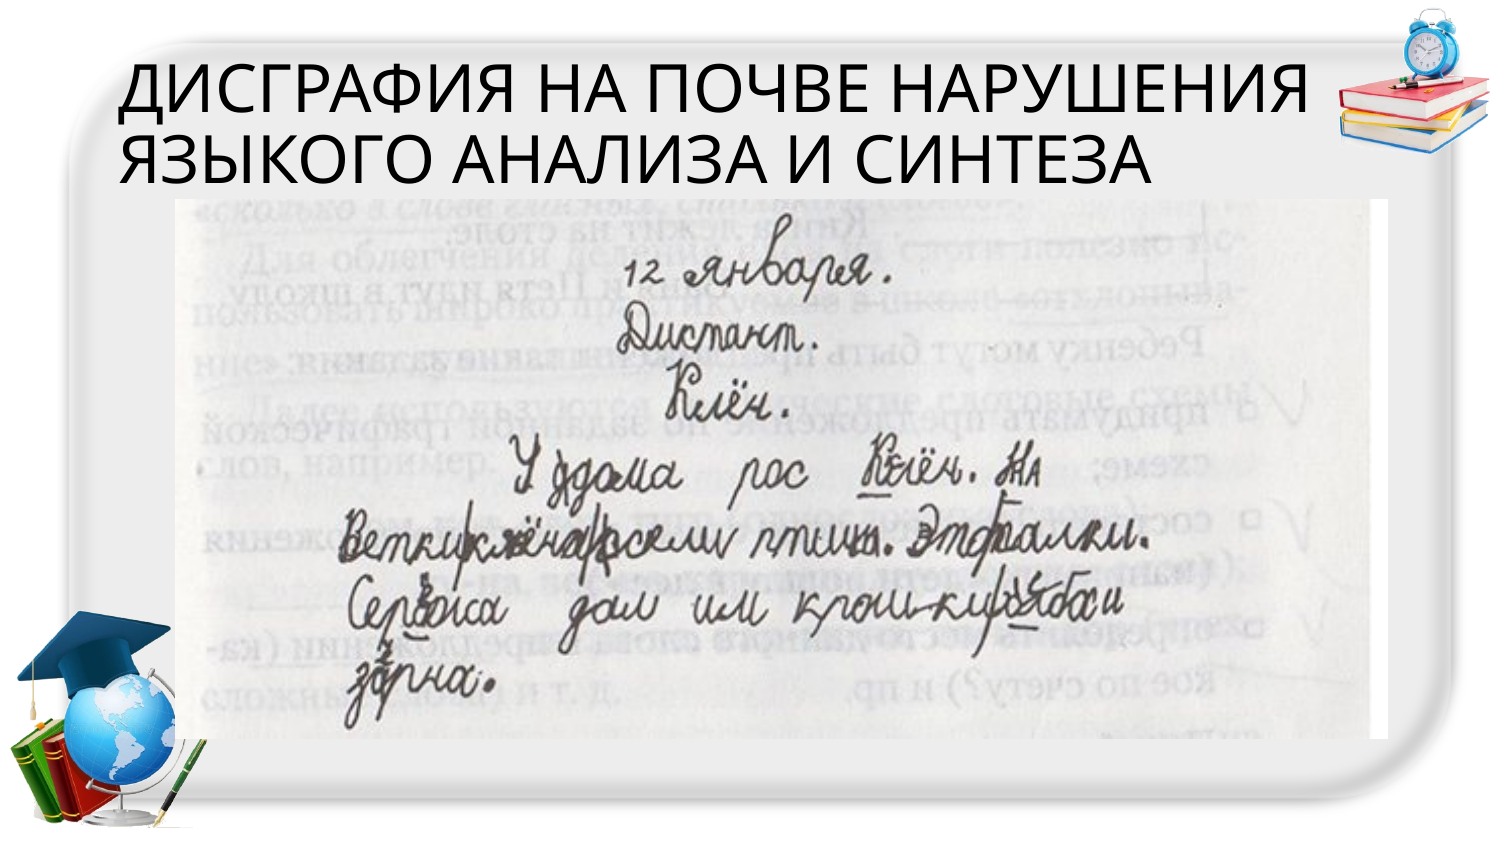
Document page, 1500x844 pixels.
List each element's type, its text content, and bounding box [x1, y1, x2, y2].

title ДИСГРАФИЯ НА ПОЧВЕ НАРУШЕНИЯ ЯЗЫКОГО АНАЛИЗА И СИНТЕЗА [103, 44, 1397, 208]
picture [0, 199, 1388, 844]
picture [1316, 0, 1500, 167]
